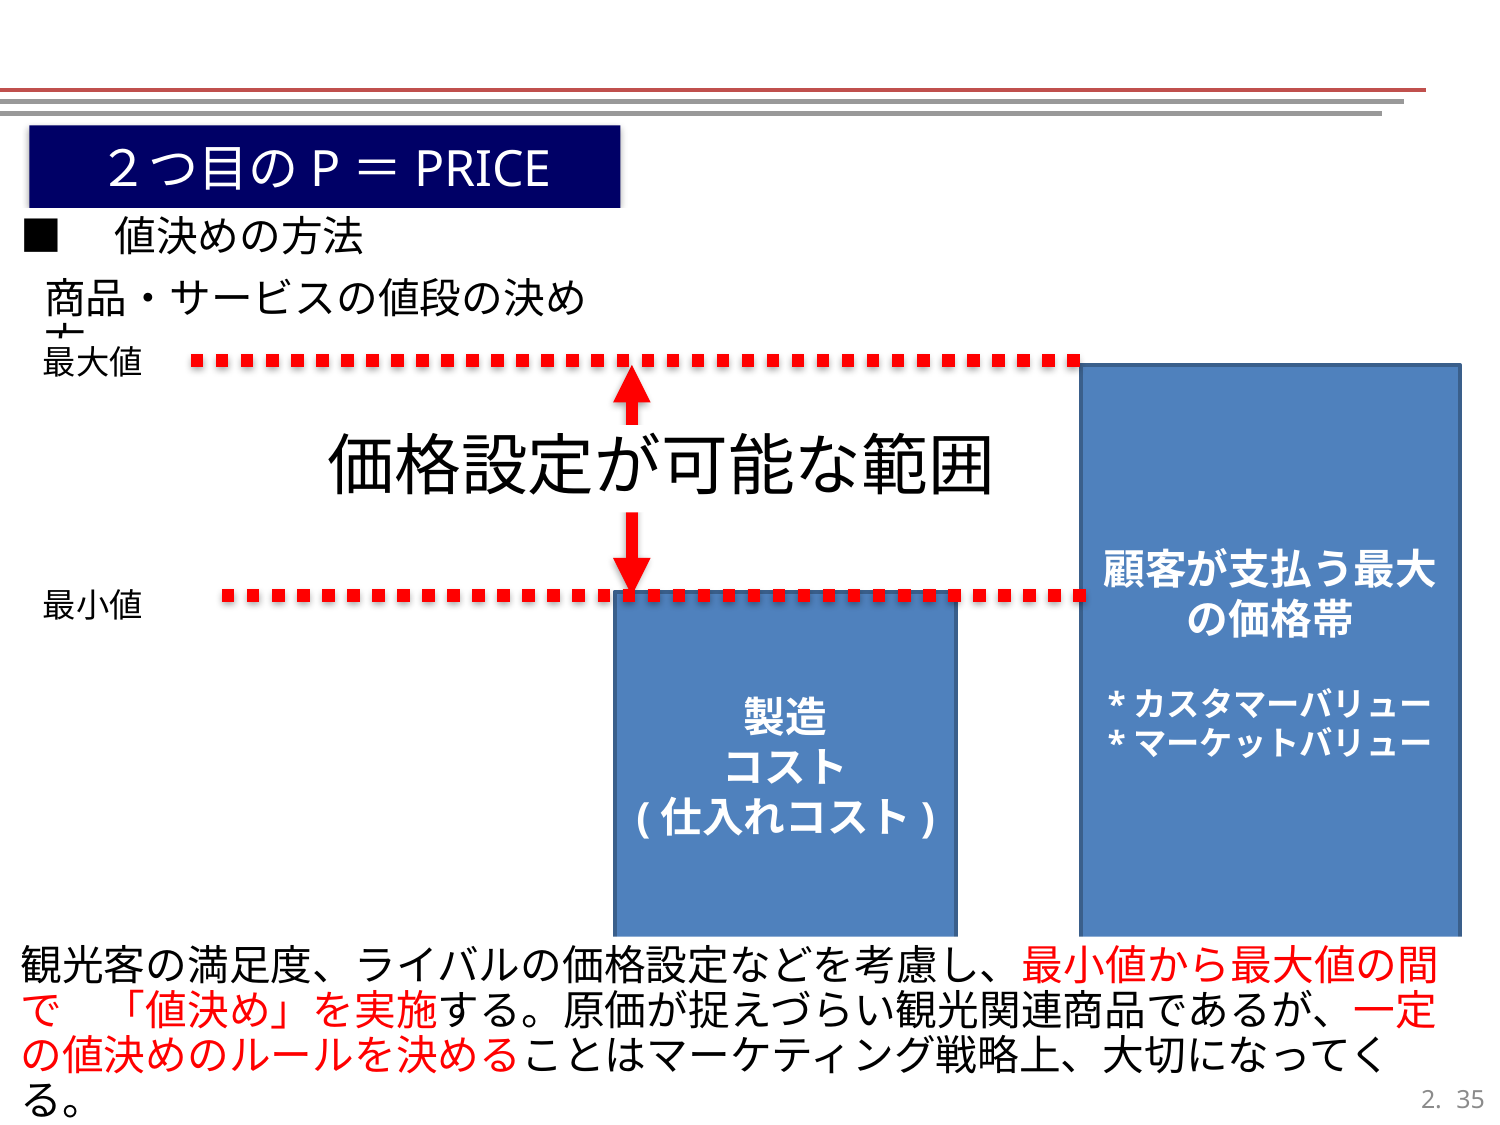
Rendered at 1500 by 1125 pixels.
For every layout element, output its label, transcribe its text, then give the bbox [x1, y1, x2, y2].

text_box ２つ目のP＝PRICE [29, 125, 621, 206]
text_box 商品・サービスの値段の決め方 [27, 268, 634, 332]
text_box 最大値 [4, 336, 181, 393]
text_box ■ 値決めの方法 [4, 206, 1472, 269]
text_box 顧客が支払う最大の価格帯 *カスタマーバリュー *マーケットバリュー [1079, 363, 1462, 934]
text_box 製造 コスト (仕入れコスト) [613, 605, 958, 934]
text_box 価格設定が可能な範囲 [311, 423, 627, 515]
text_box 観光客の満足度、ライバルの価格設定などを考慮し、最小値から最大値の間で 「値決め」を実施する。原価が捉えづらい観光関連商品であるが、一定の値決めのルールを決めることはマーケティング戦略上、大切になってくる。 [4, 934, 1472, 1084]
slide_number 34 [1381, 1065, 1500, 1125]
text_box 価格設定が可能な範囲 [637, 423, 1078, 515]
text_box 最小値 [4, 579, 181, 636]
